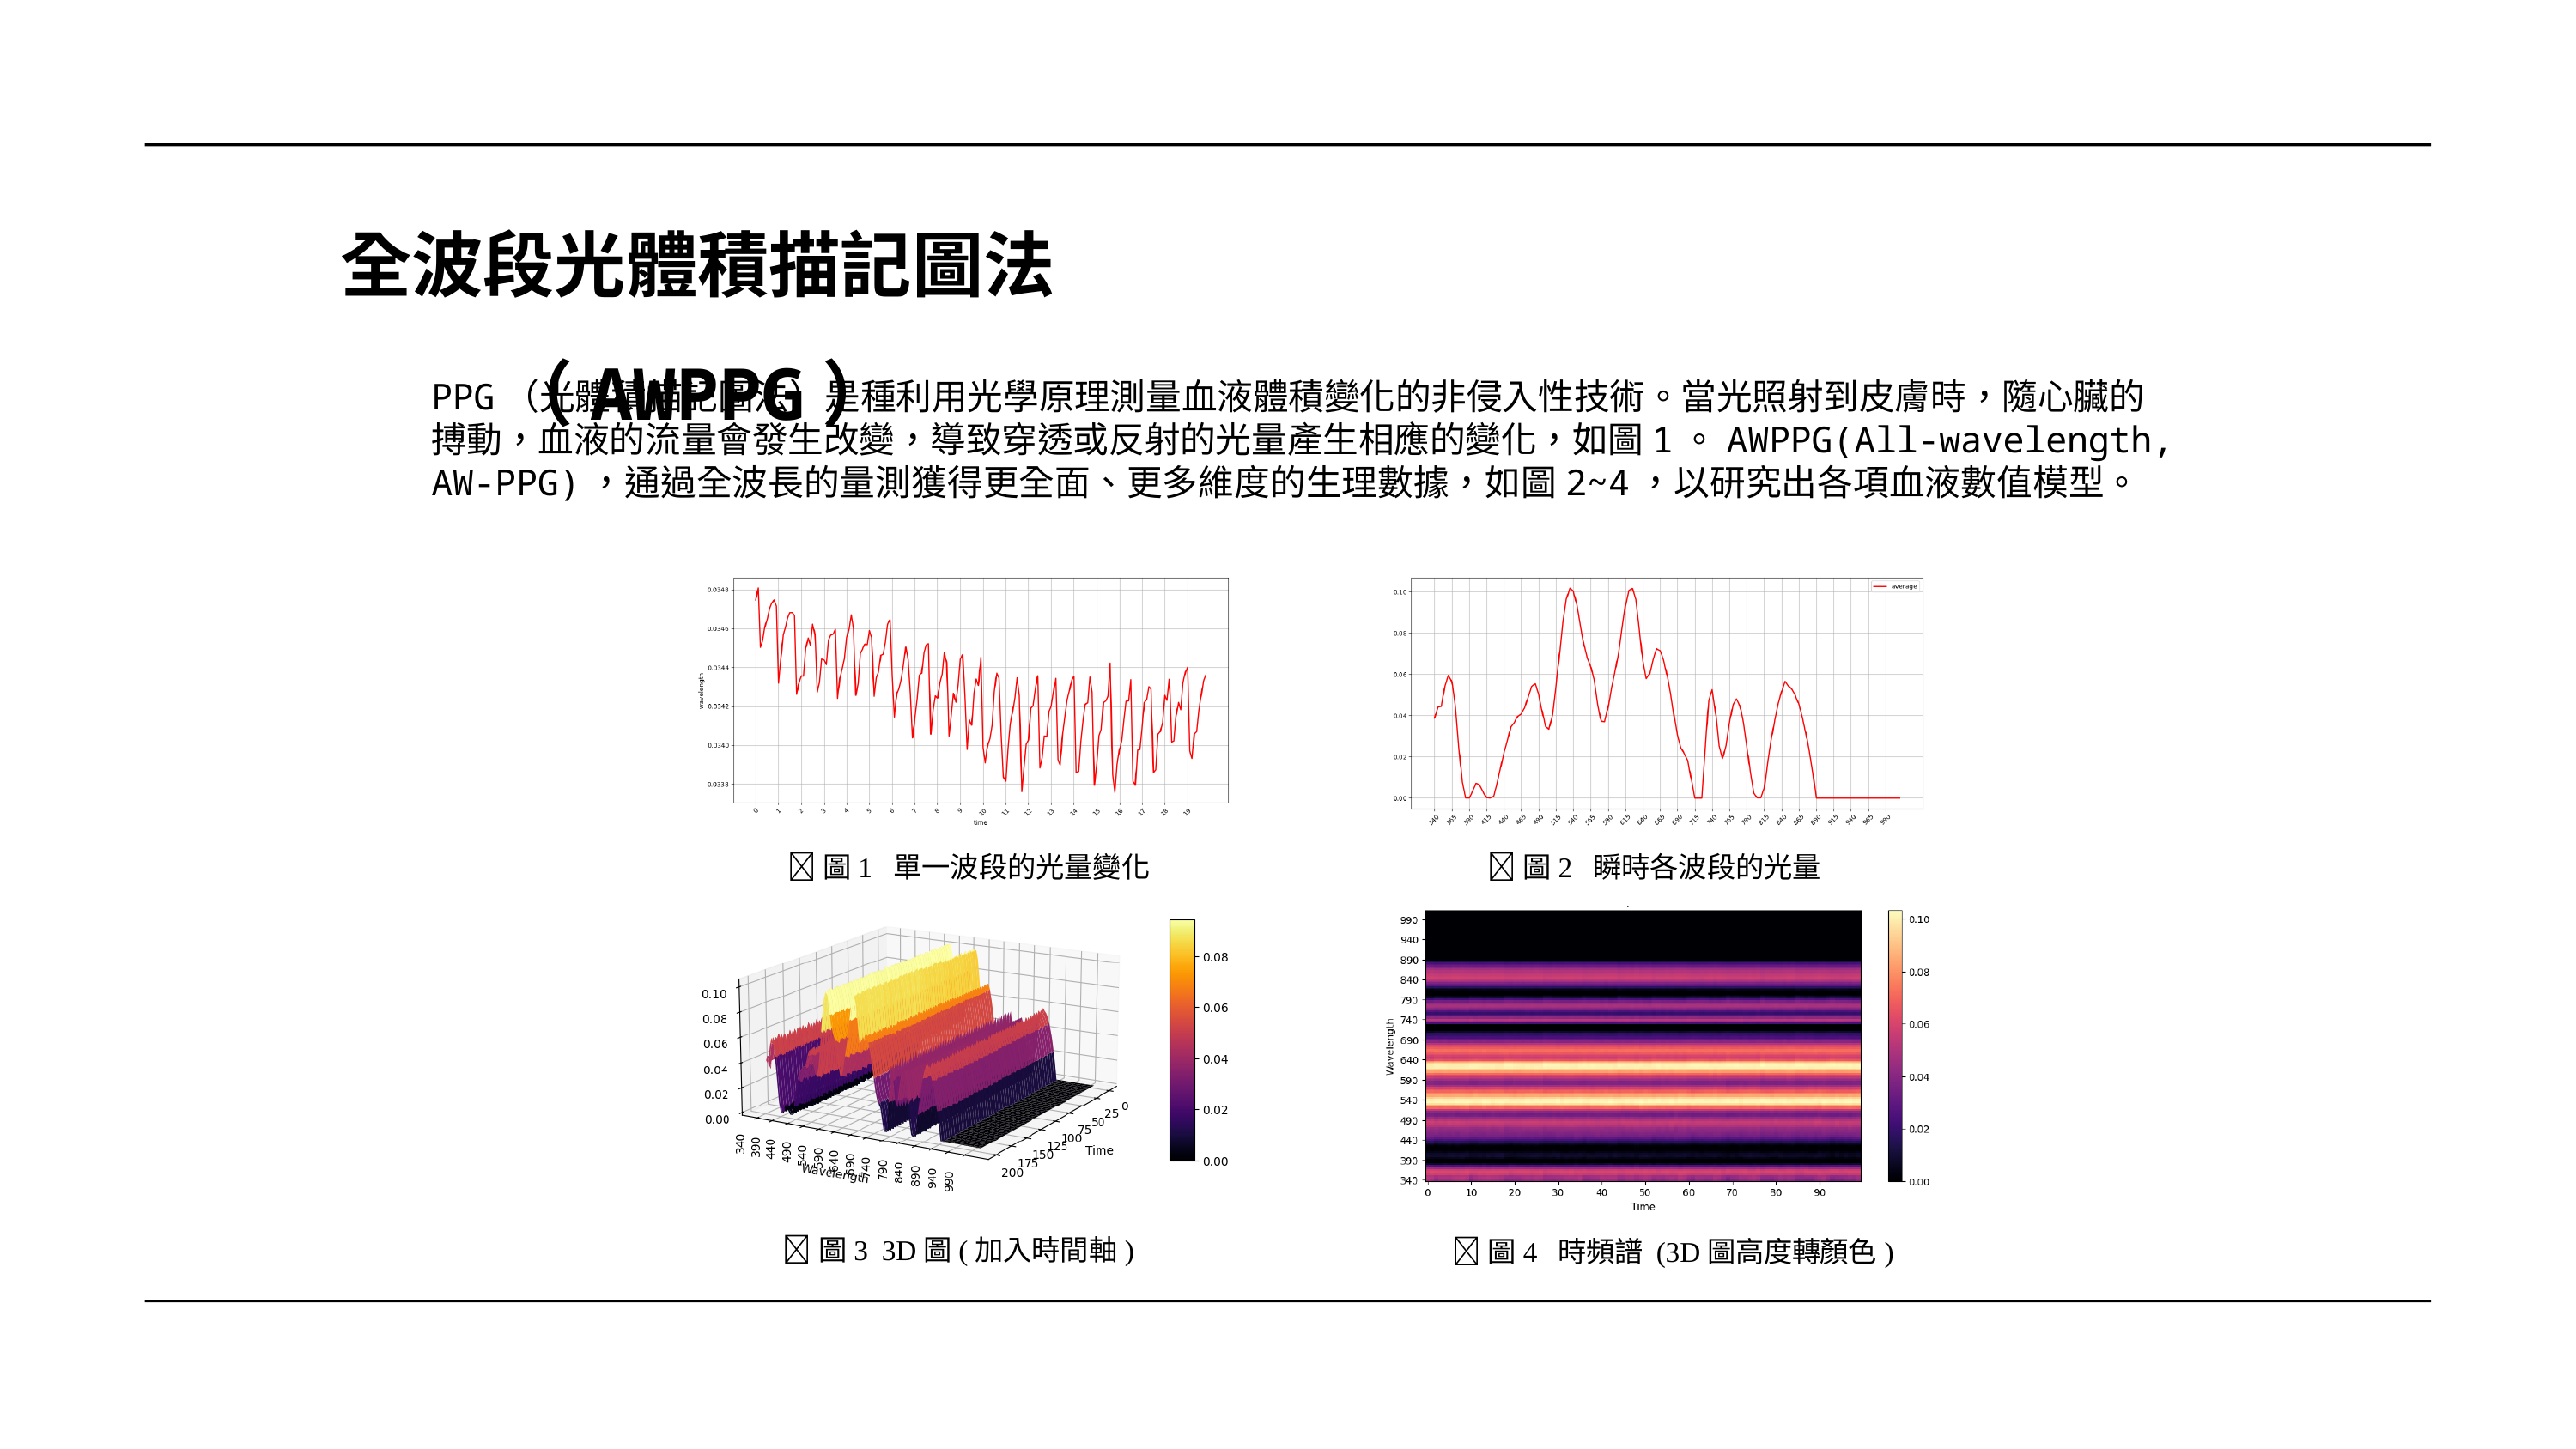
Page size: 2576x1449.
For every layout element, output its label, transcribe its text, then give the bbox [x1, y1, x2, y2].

picture [1386, 906, 1929, 1211]
picture [691, 574, 1235, 834]
text_box 圖4 時頻譜 (3D圖高度轉顏色) [1410, 1227, 1936, 1275]
text_box 全波段光體積描記圖法（AWPPG） [161, 177, 1235, 435]
text_box 圖3 3D圖(加入時間軸) [755, 1226, 1162, 1273]
text_box 圖2 瞬時各波段的光量 [1442, 842, 1867, 890]
text_box PPG（光體積描記圖法）是種利用光學原理測量血液體積變化的非侵入性技術。當光照射到皮膚時，隨心臟的搏動，血液的流量會發生改變，導致穿透或反射的光量產生相應的變化，如圖1。AWPPG(All-wavelength, AW-PPG)，通過全波長的量測獲得更全面、更多維度的生理數據，如圖2~4，以研究出各項血液數值模型。 [418, 367, 2190, 509]
picture [692, 905, 1236, 1203]
picture [1386, 574, 1929, 834]
text_box 圖1 單一波段的光量變化 [726, 842, 1212, 890]
